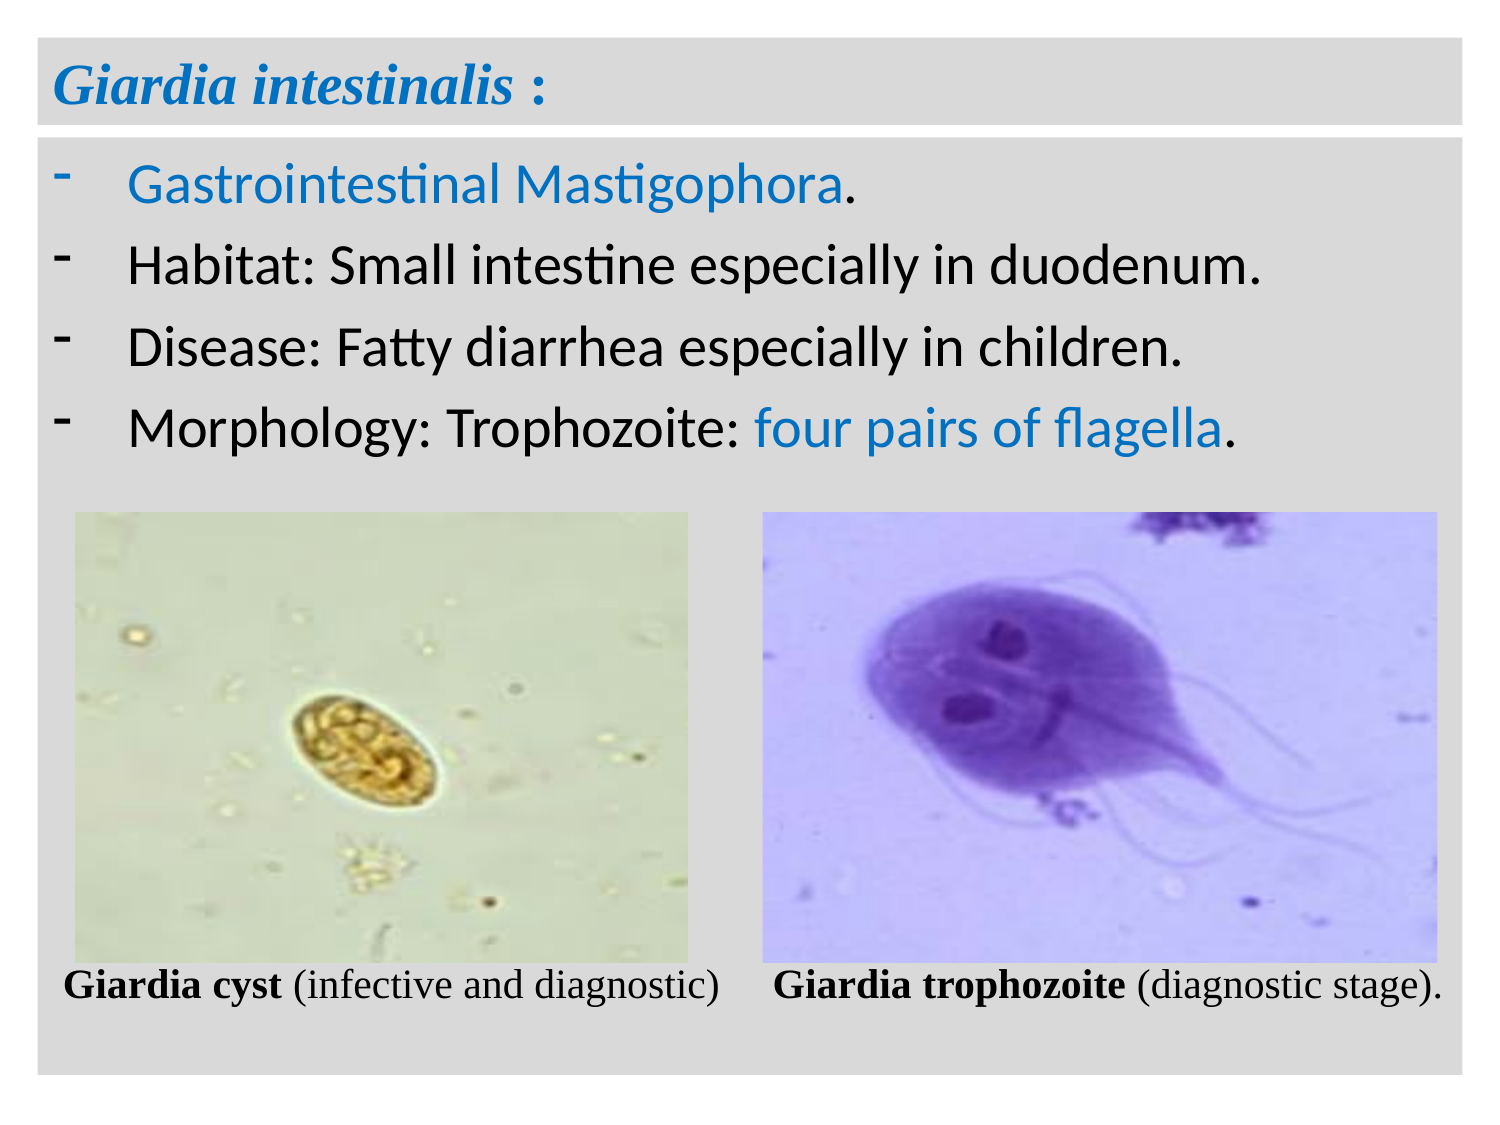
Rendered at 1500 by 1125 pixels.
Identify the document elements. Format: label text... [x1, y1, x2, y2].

title Giardia intestinalis : [37, 37, 1463, 125]
picture [762, 512, 1438, 963]
subtitle Gastrointestinal Mastigophora. Habitat: Small intestine especially in duodenum. Disease: Fatty diarrhea especially in children. Morphology: Trophozoite: four pairs of flagella. Giardia cyst (infective and diagnostic) Giardia trophozoite (diagnostic stage). [37, 137, 1463, 1075]
picture [74, 512, 688, 963]
